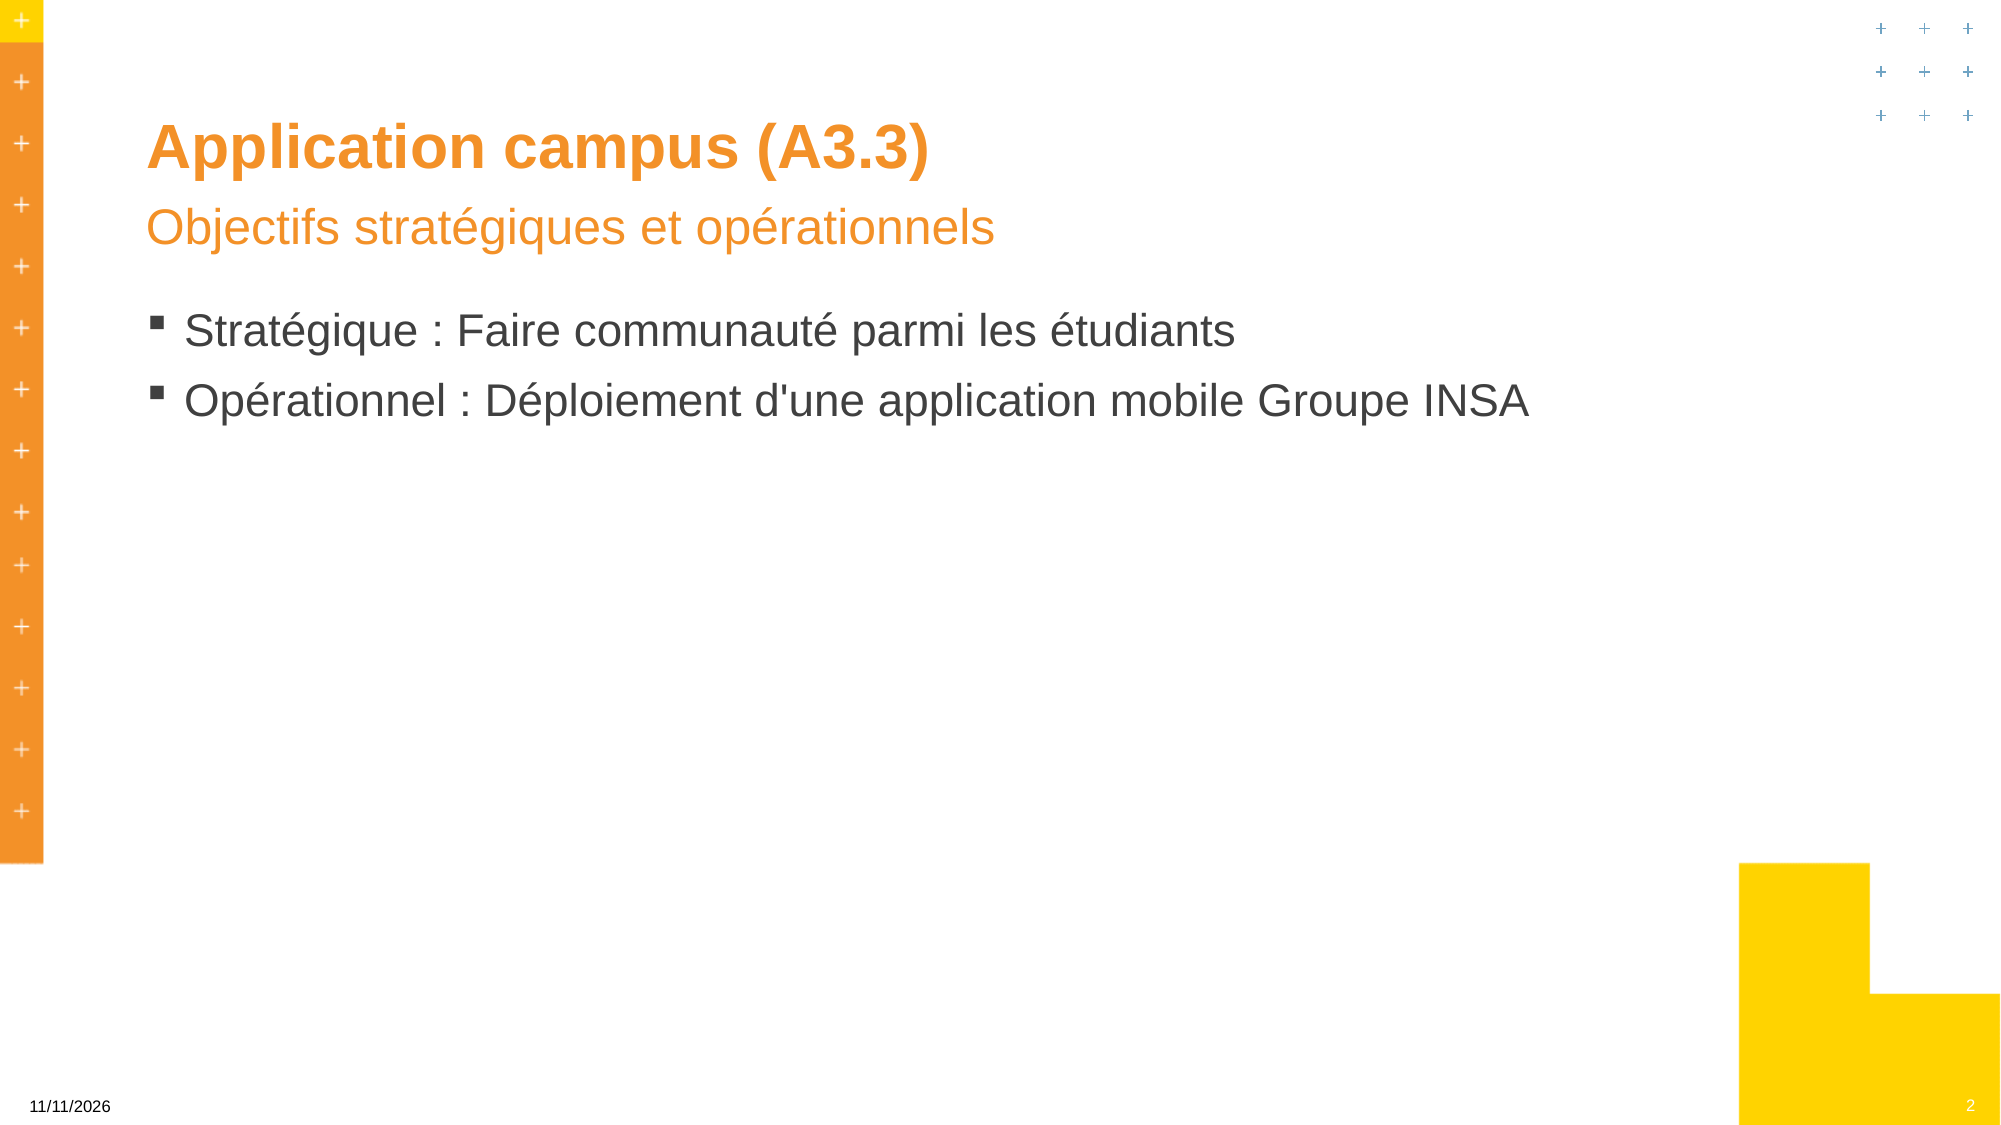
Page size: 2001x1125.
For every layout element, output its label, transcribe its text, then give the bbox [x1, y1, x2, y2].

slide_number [23, 1085, 474, 1125]
title Application campus (A3.3) [146, 114, 1855, 208]
slide_number 2 [1531, 1084, 1982, 1125]
picture [0, 0, 2001, 1125]
list Stratégique : Faire communauté parmi les étudiants Opérationnel : Déploiement d'une application mobile Groupe INSA [146, 306, 1734, 1014]
text_box Objectifs stratégiques et opérationnels [145, 201, 1851, 294]
